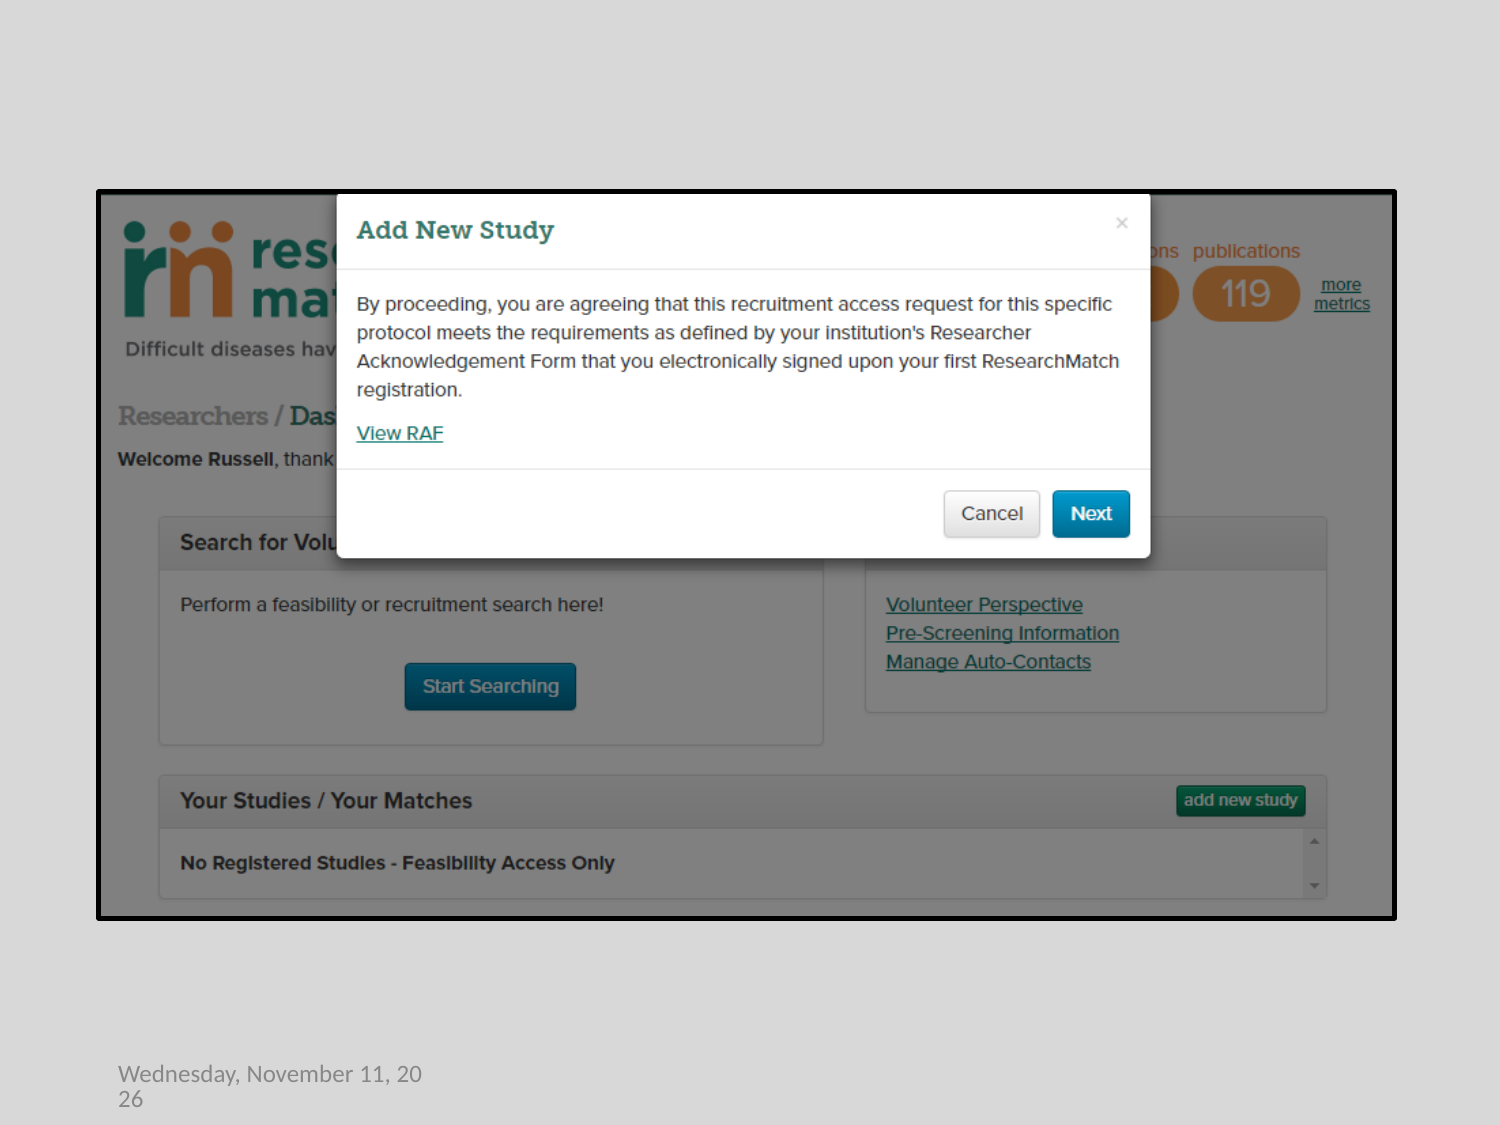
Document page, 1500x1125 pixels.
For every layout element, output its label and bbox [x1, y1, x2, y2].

slide_number [103, 1042, 441, 1103]
picture [100, 193, 1393, 917]
